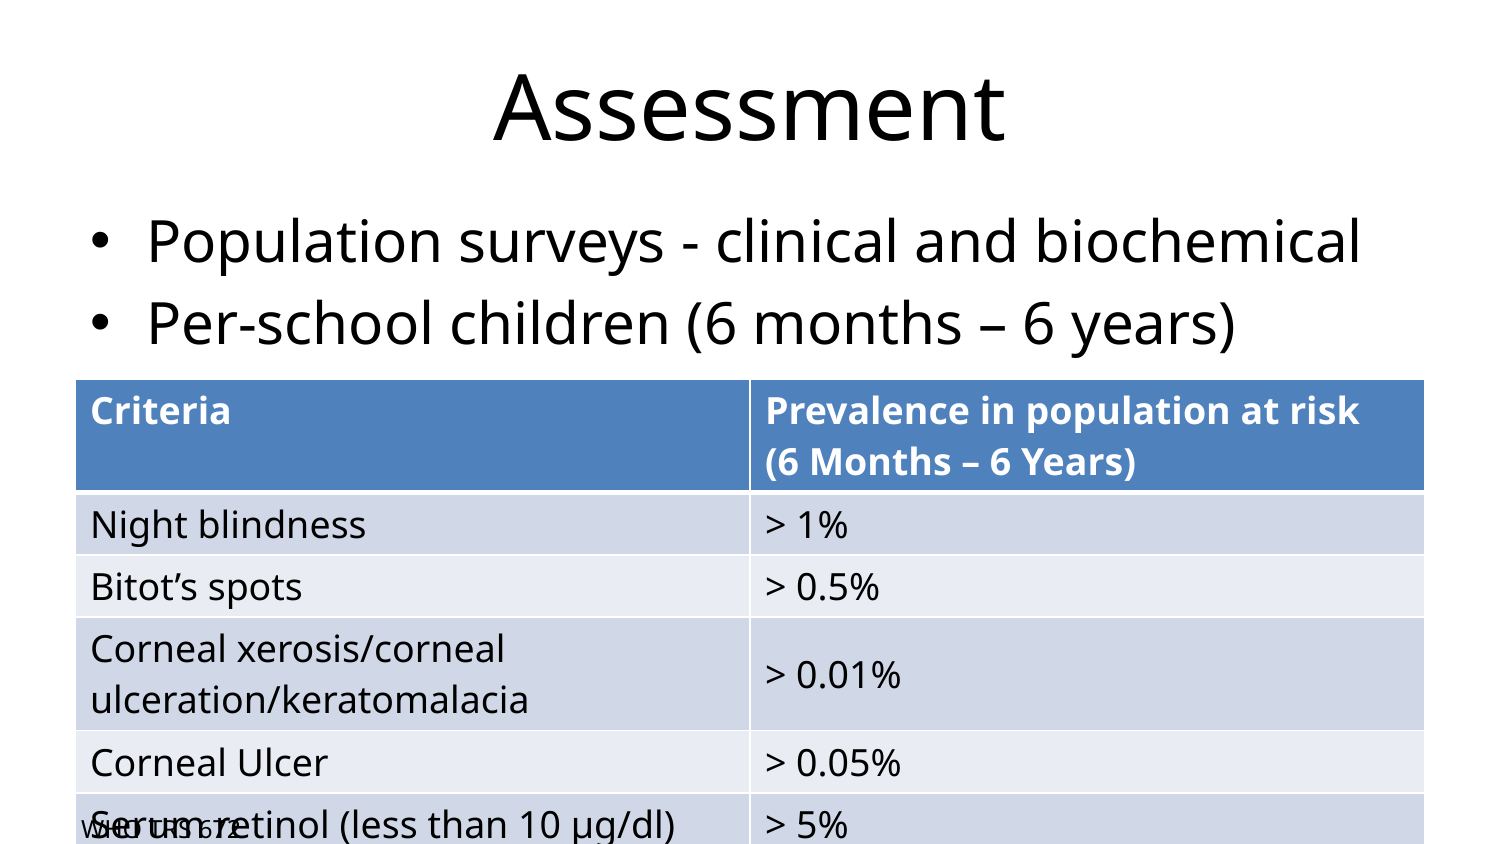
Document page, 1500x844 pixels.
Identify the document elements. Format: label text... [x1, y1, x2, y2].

title Assessment [75, 33, 1425, 175]
text_box WHO TRS 672 [66, 806, 257, 844]
table_cell Bitot’s spots [76, 556, 749, 616]
table_cell > 5% [751, 794, 1424, 844]
table_cell Night blindness [76, 495, 749, 554]
table_cell Corneal Ulcer [76, 731, 749, 792]
table_cell Serum retinol (less than 10 µg/dl) [76, 794, 749, 844]
table_cell > 0.05% [751, 731, 1424, 792]
table_cell > 1% [751, 495, 1424, 554]
table_cell > 0.5% [751, 556, 1424, 616]
table_cell Corneal xerosis/corneal ulceration/keratomalacia [76, 618, 749, 730]
list Population surveys - clinical and biochemical Per-school children (6 months – 6 years) [75, 196, 1425, 378]
table_cell > 0.01% [751, 618, 1424, 730]
table_header Prevalence in population at risk (6 Months – 6 Years) [751, 380, 1424, 490]
table_header Criteria [76, 380, 749, 490]
slide_number 10 [1074, 782, 1425, 827]
